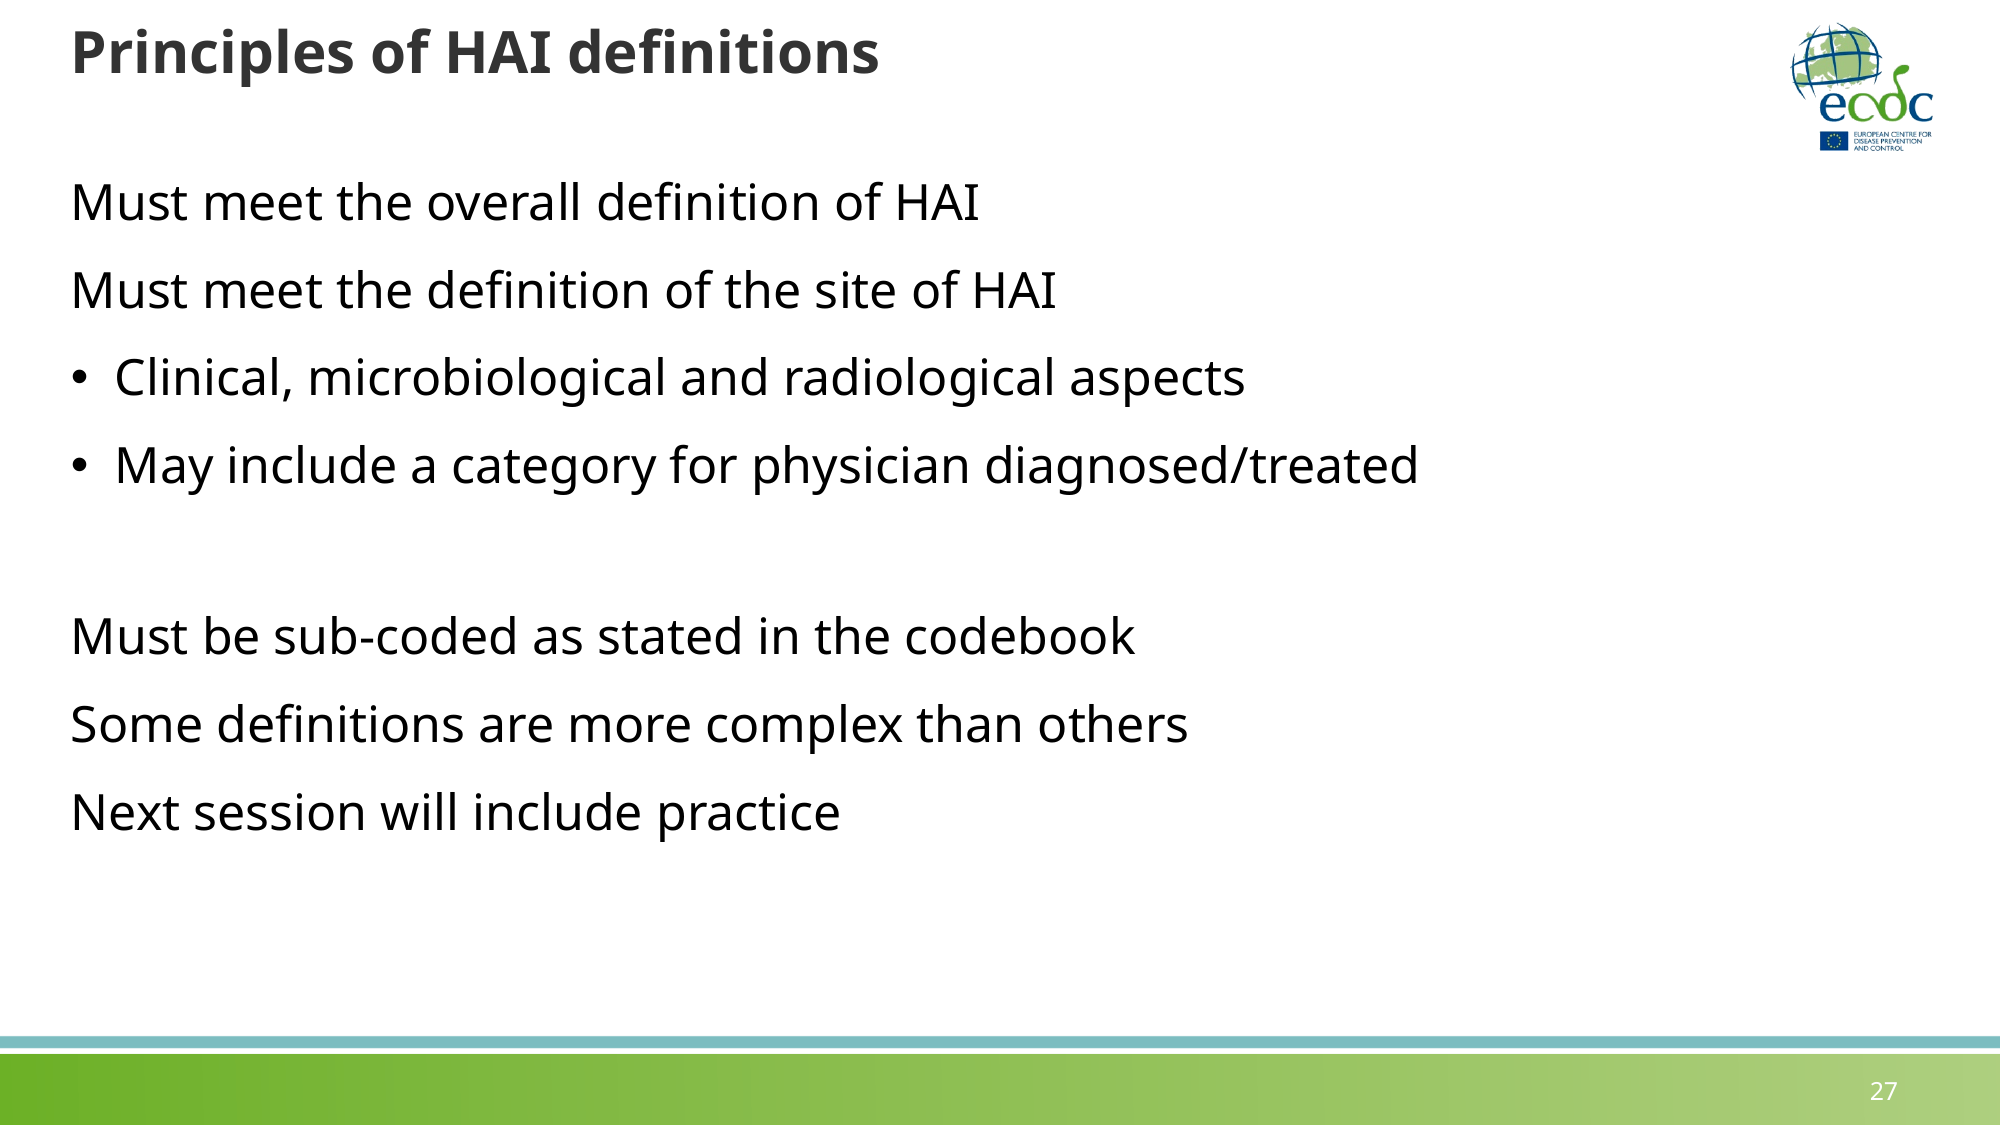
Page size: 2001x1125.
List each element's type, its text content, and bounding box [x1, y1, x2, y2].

title Principles of HAI definitions [70, 23, 1764, 159]
slide_number 27 [1494, 1062, 1914, 1123]
picture [0, 0, 2000, 1125]
list Must meet the overall definition of HAI Must meet the definition of the site of HAI Clinical, microbiological and radiological aspects May include a category for physician diagnosed/treated Must be sub-coded as stated in the codebook Some definitions are more complex than others Next session will include practice [70, 176, 1936, 1025]
